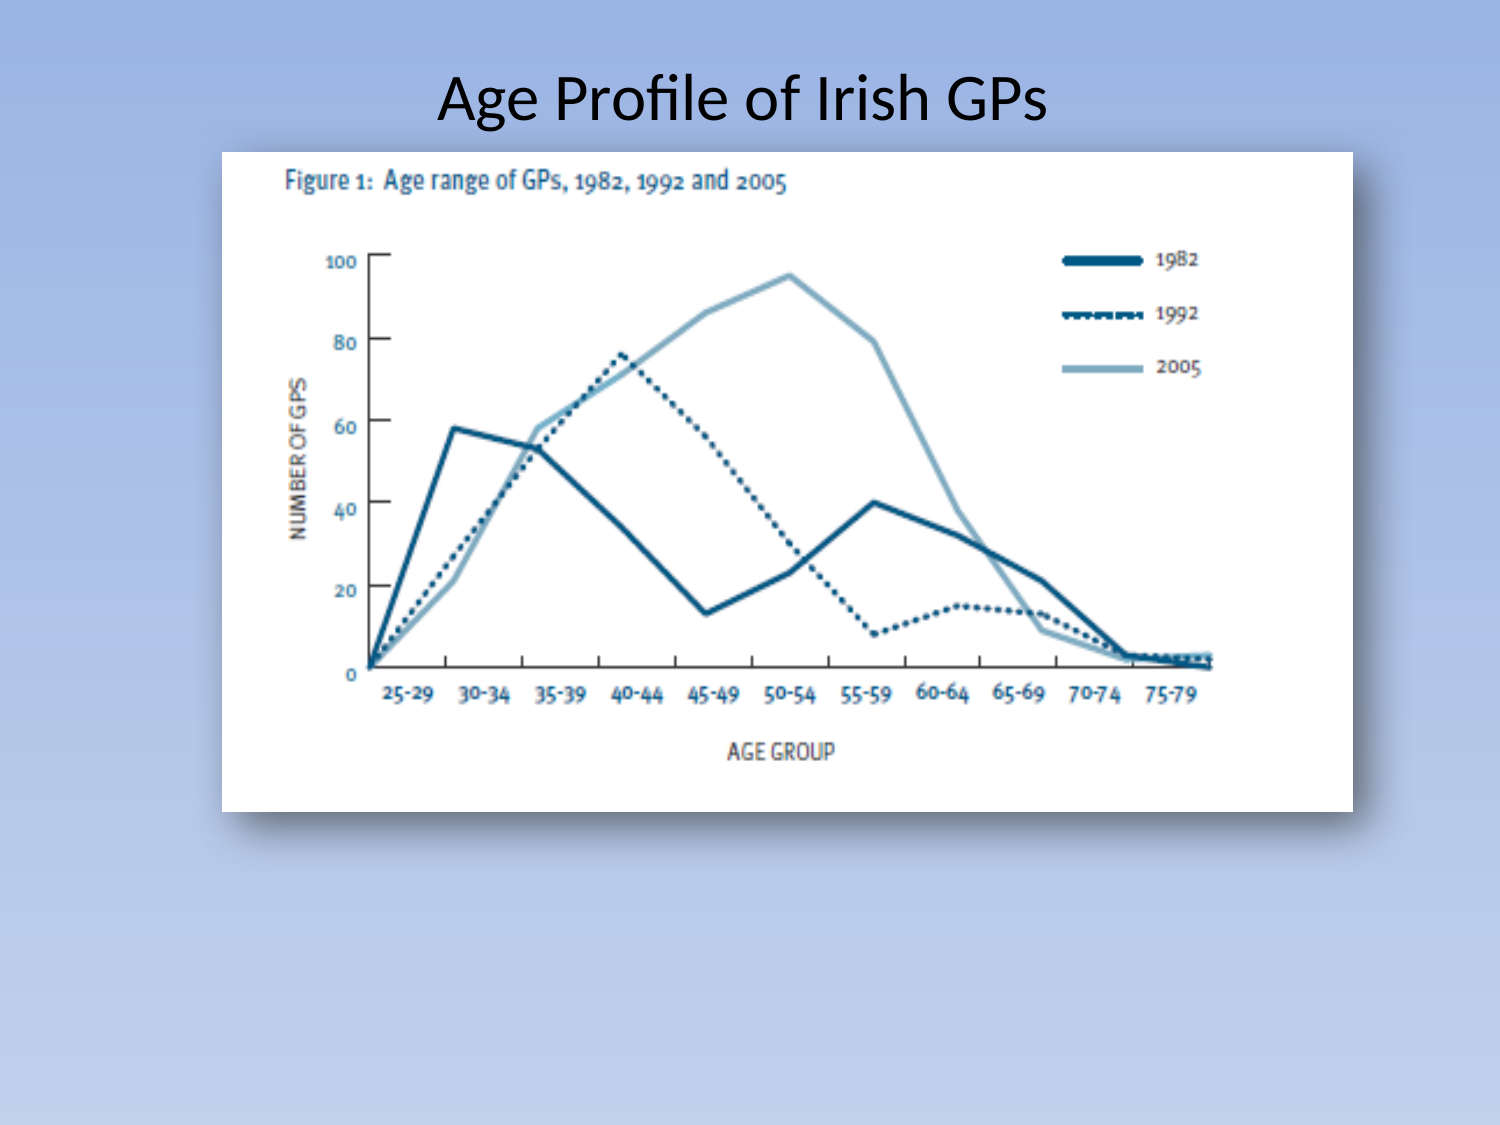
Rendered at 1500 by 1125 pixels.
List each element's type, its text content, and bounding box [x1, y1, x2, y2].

title Age Profile of Irish GPs [105, 35, 1381, 153]
picture [222, 152, 1353, 812]
